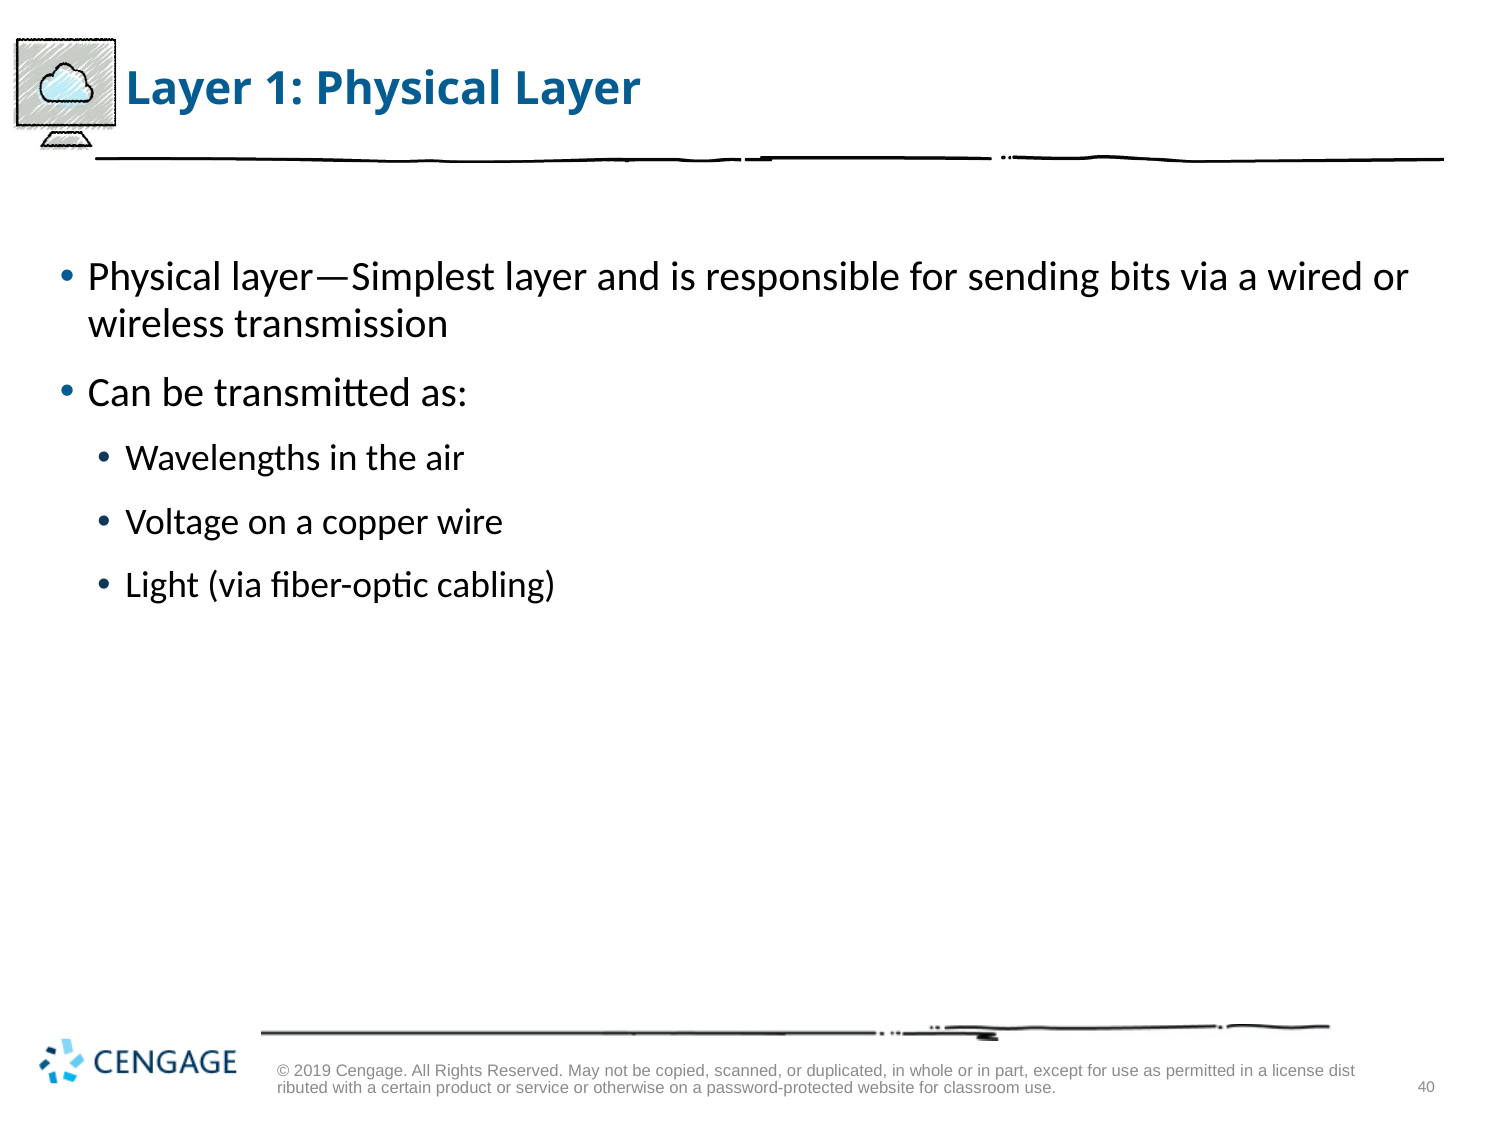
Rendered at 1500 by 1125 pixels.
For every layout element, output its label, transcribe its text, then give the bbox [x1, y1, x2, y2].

footer © 2019 Cengage. All Rights Reserved. May not be copied, scanned, or duplicated, in whole or in part, except for use as permitted in a license distributed with a certain product or service or otherwise on a password-protected website for classroom use. [262, 1050, 1375, 1091]
list Physical layer—Simplest layer and is responsible for sending bits via a wired or wireless transmission Can be transmitted as: Wavelengths in the air Voltage on a copper wire Light (via fiber-optic cabling) [59, 252, 1441, 610]
title Layer 1: Physical Layer [125, 66, 1442, 116]
picture [13, 36, 117, 151]
picture [19, 1025, 249, 1096]
picture [261, 1024, 1331, 1041]
picture [95, 155, 1444, 163]
